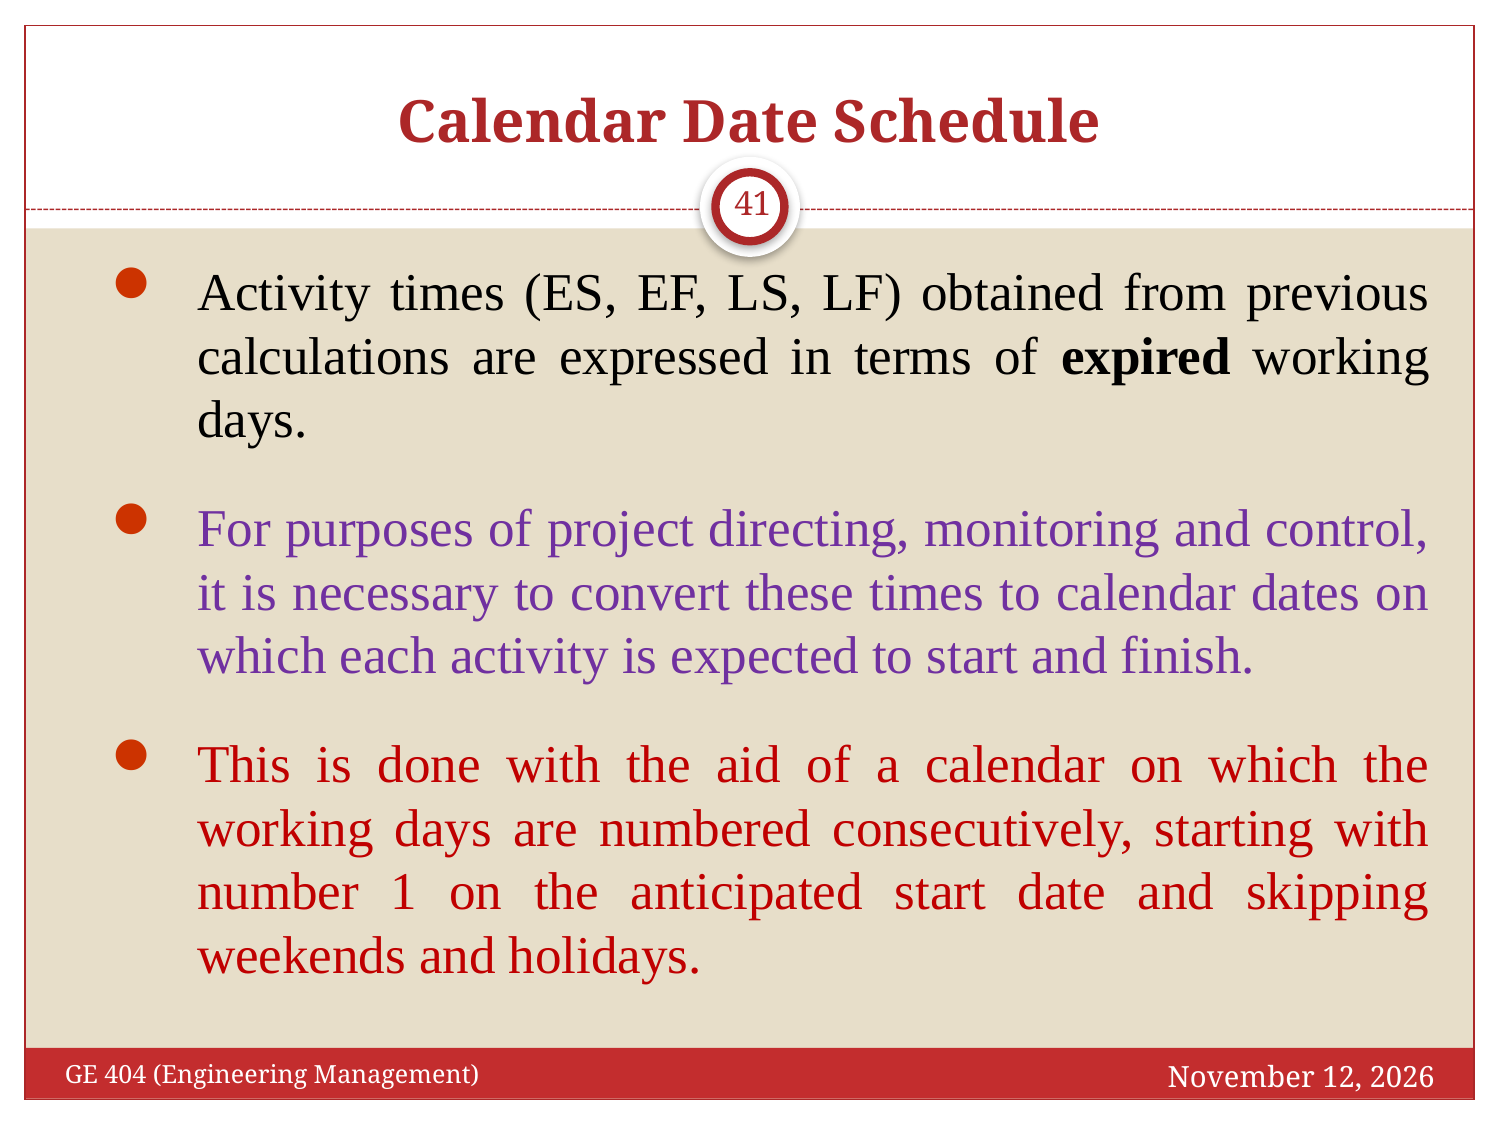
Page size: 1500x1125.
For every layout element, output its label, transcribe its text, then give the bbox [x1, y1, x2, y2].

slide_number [950, 1050, 1450, 1111]
list Activity times (ES, EF, LS, LF) obtained from previous calculations are expressed in terms of expired working days. For purposes of project directing, monitoring and control, it is necessary to convert these times to calendar dates on which each activity is expected to start and finish. This is done with the aid of a calendar on which the working days are numbered consecutively, starting with number 1 on the anticipated start date and skipping weekends and holidays. [49, 250, 1445, 1001]
slide_number 41 [715, 168, 791, 241]
title Calendar Date Schedule [49, 37, 1450, 162]
footer GE 404 (Engineering Management) [50, 1051, 638, 1112]
